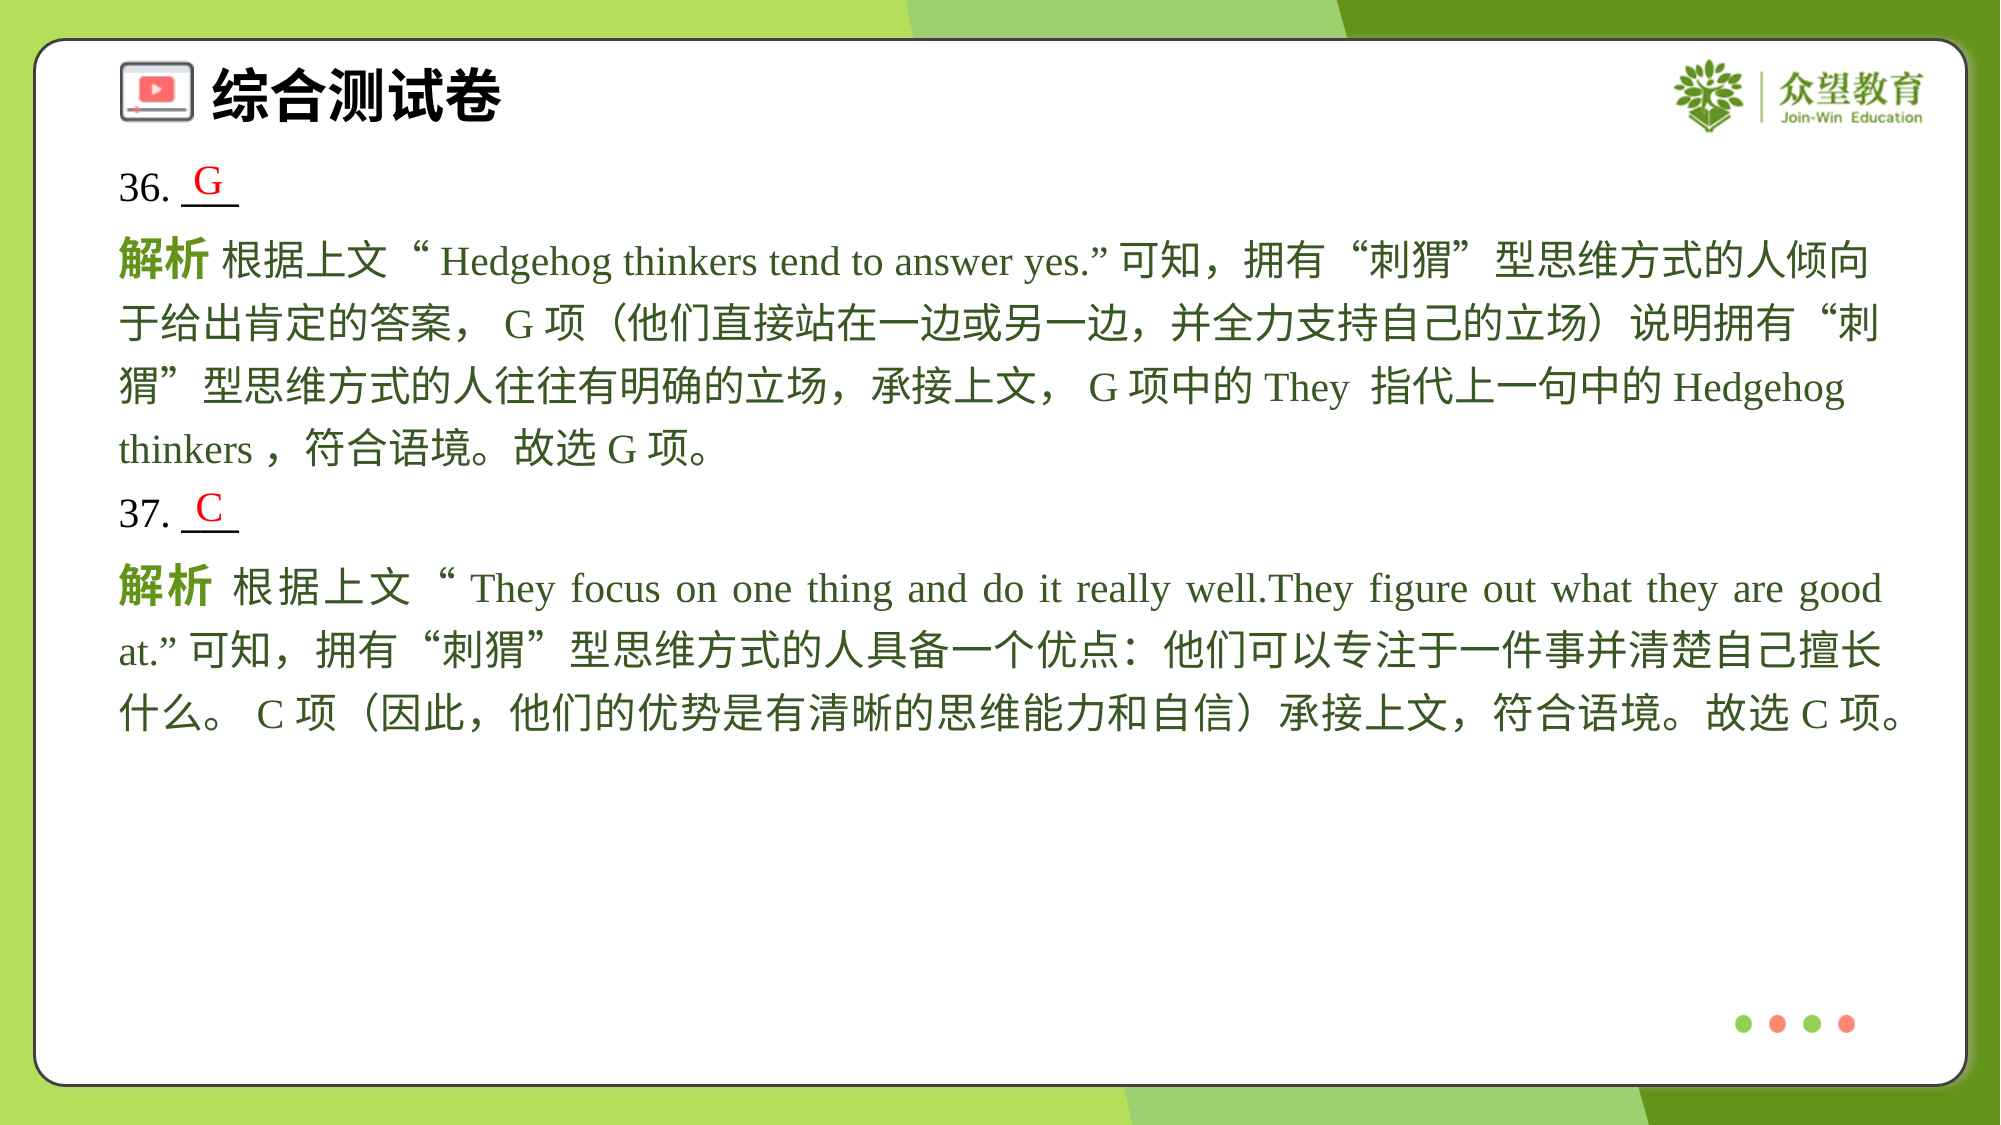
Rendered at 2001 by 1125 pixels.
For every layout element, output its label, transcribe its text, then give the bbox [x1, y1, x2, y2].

text_box 37. ___ [118, 473, 1883, 531]
text_box 36. ___ [118, 146, 1883, 204]
picture [0, 0, 2000, 1125]
text_box G [188, 140, 229, 199]
text_box 解析 根据上文“Hedgehog thinkers tend to answer yes.”可知，拥有“刺猬”型思维方式的人倾向于给出肯定的答案，G项（他们直接站在一边或另一边，并全力支持自己的立场）说明拥有“刺猬”型思维方式的人往往有明确的立场，承接上文，G项中的They 指代上一句中的Hedgehog thinkers，符合语境。故选G项。 [118, 215, 1883, 468]
text_box C [190, 467, 229, 525]
text_box 解析 根据上文“They focus on one thing and do it really well.They figure out what they are good at.”可知，拥有“刺猬”型思维方式的人具备一个优点：他们可以专注于一件事并清楚自己擅长什么。C项（因此，他们的优势是有清晰的思维能力和自信）承接上文，符合语境。故选C项。 [118, 542, 1883, 732]
